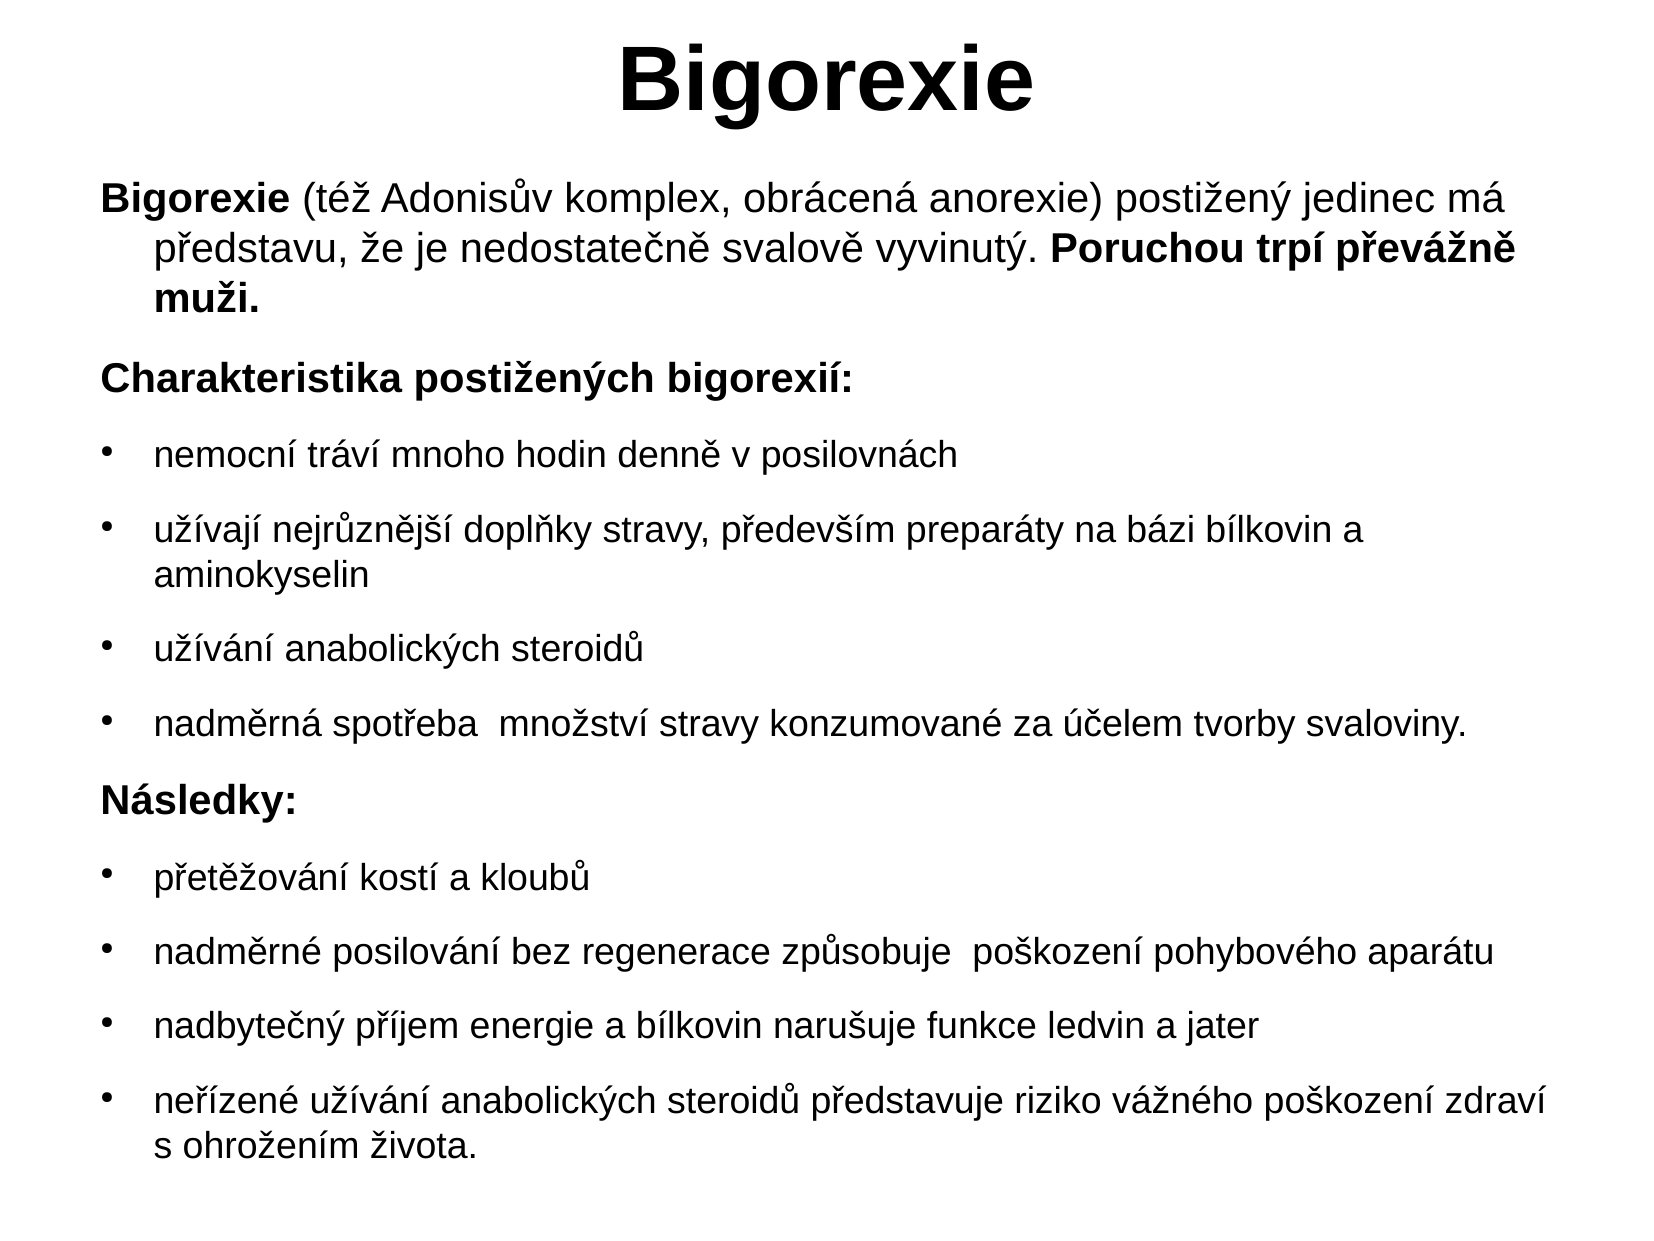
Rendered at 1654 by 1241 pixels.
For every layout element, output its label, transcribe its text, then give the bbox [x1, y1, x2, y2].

title Bigorexie [82, 0, 1571, 148]
list Bigorexie (též Adonisův komplex, obrácená anorexie) postižený jedinec má představu, že je nedostatečně svalově vyvinutý. Poruchou trpí převážně muži. Charakteristika postižených bigorexií: nemocní tráví mnoho hodin denně v posilovnách užívají nejrůznější doplňky stravy, především preparáty na bázi bílkovin a aminokyselin užívání anabolických steroidů nadměrná spotřeba množství stravy konzumované za účelem tvorby svaloviny. Následky: přetěžování kostí a kloubů nadměrné posilování bez regenerace způsobuje poškození pohybového aparátu nadbytečný příjem energie a bílkovin narušuje funkce ledvin a jater neřízené užívání anabolických steroidů představuje riziko vážného poškození zdraví s ohrožením života. [82, 171, 1571, 1199]
